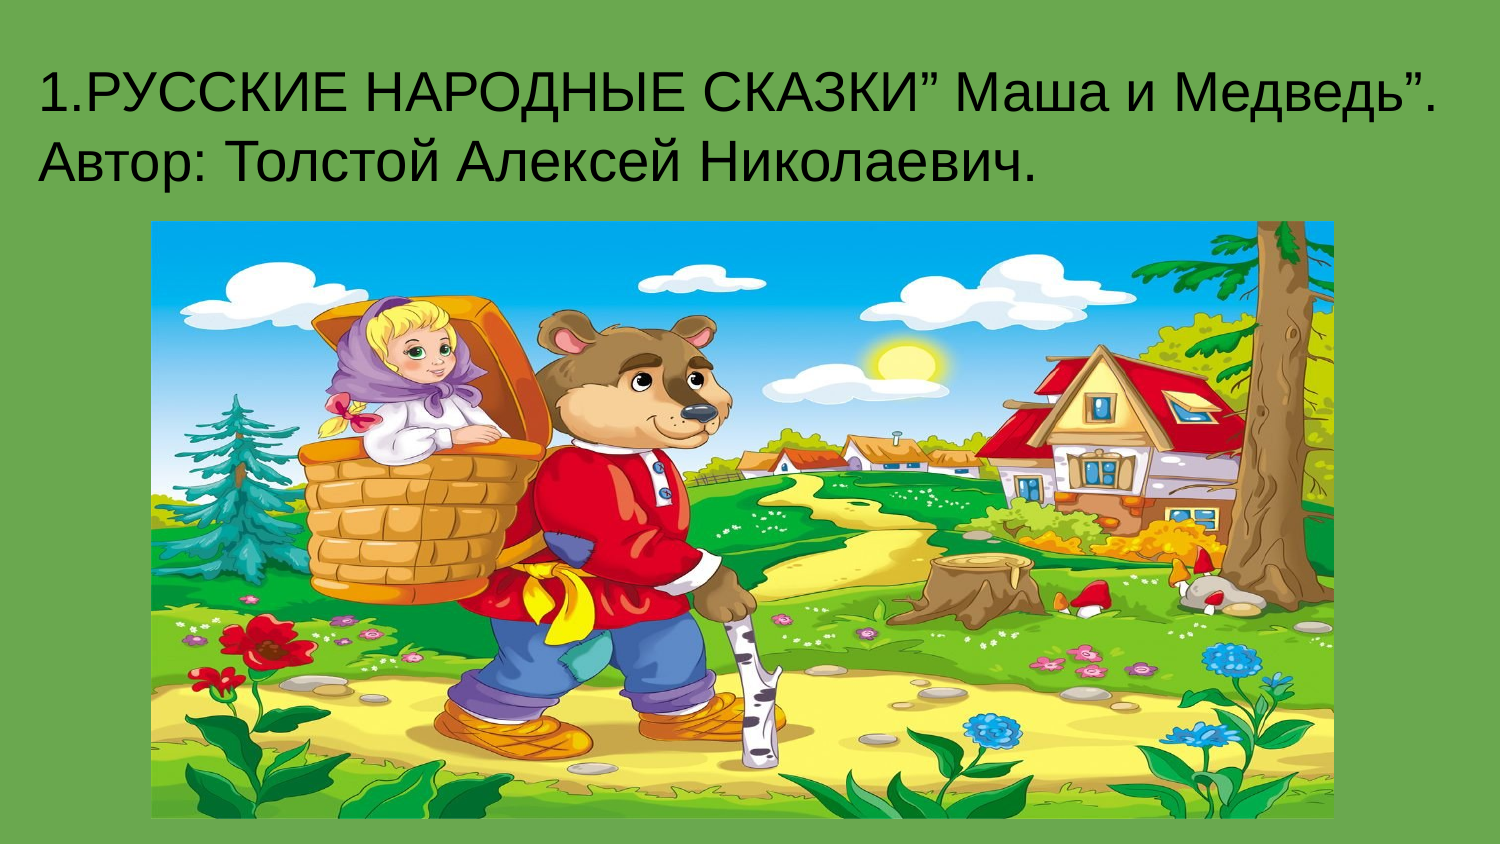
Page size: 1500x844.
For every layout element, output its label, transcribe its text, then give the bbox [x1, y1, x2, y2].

picture [638, 264, 767, 293]
title 1.РУССКИЕ НАРОДНЫЕ СКАЗКИ” Маша и Медведь”. Автор: Толстой Алексей Николаевич. [23, 40, 1487, 294]
picture [151, 221, 1334, 820]
